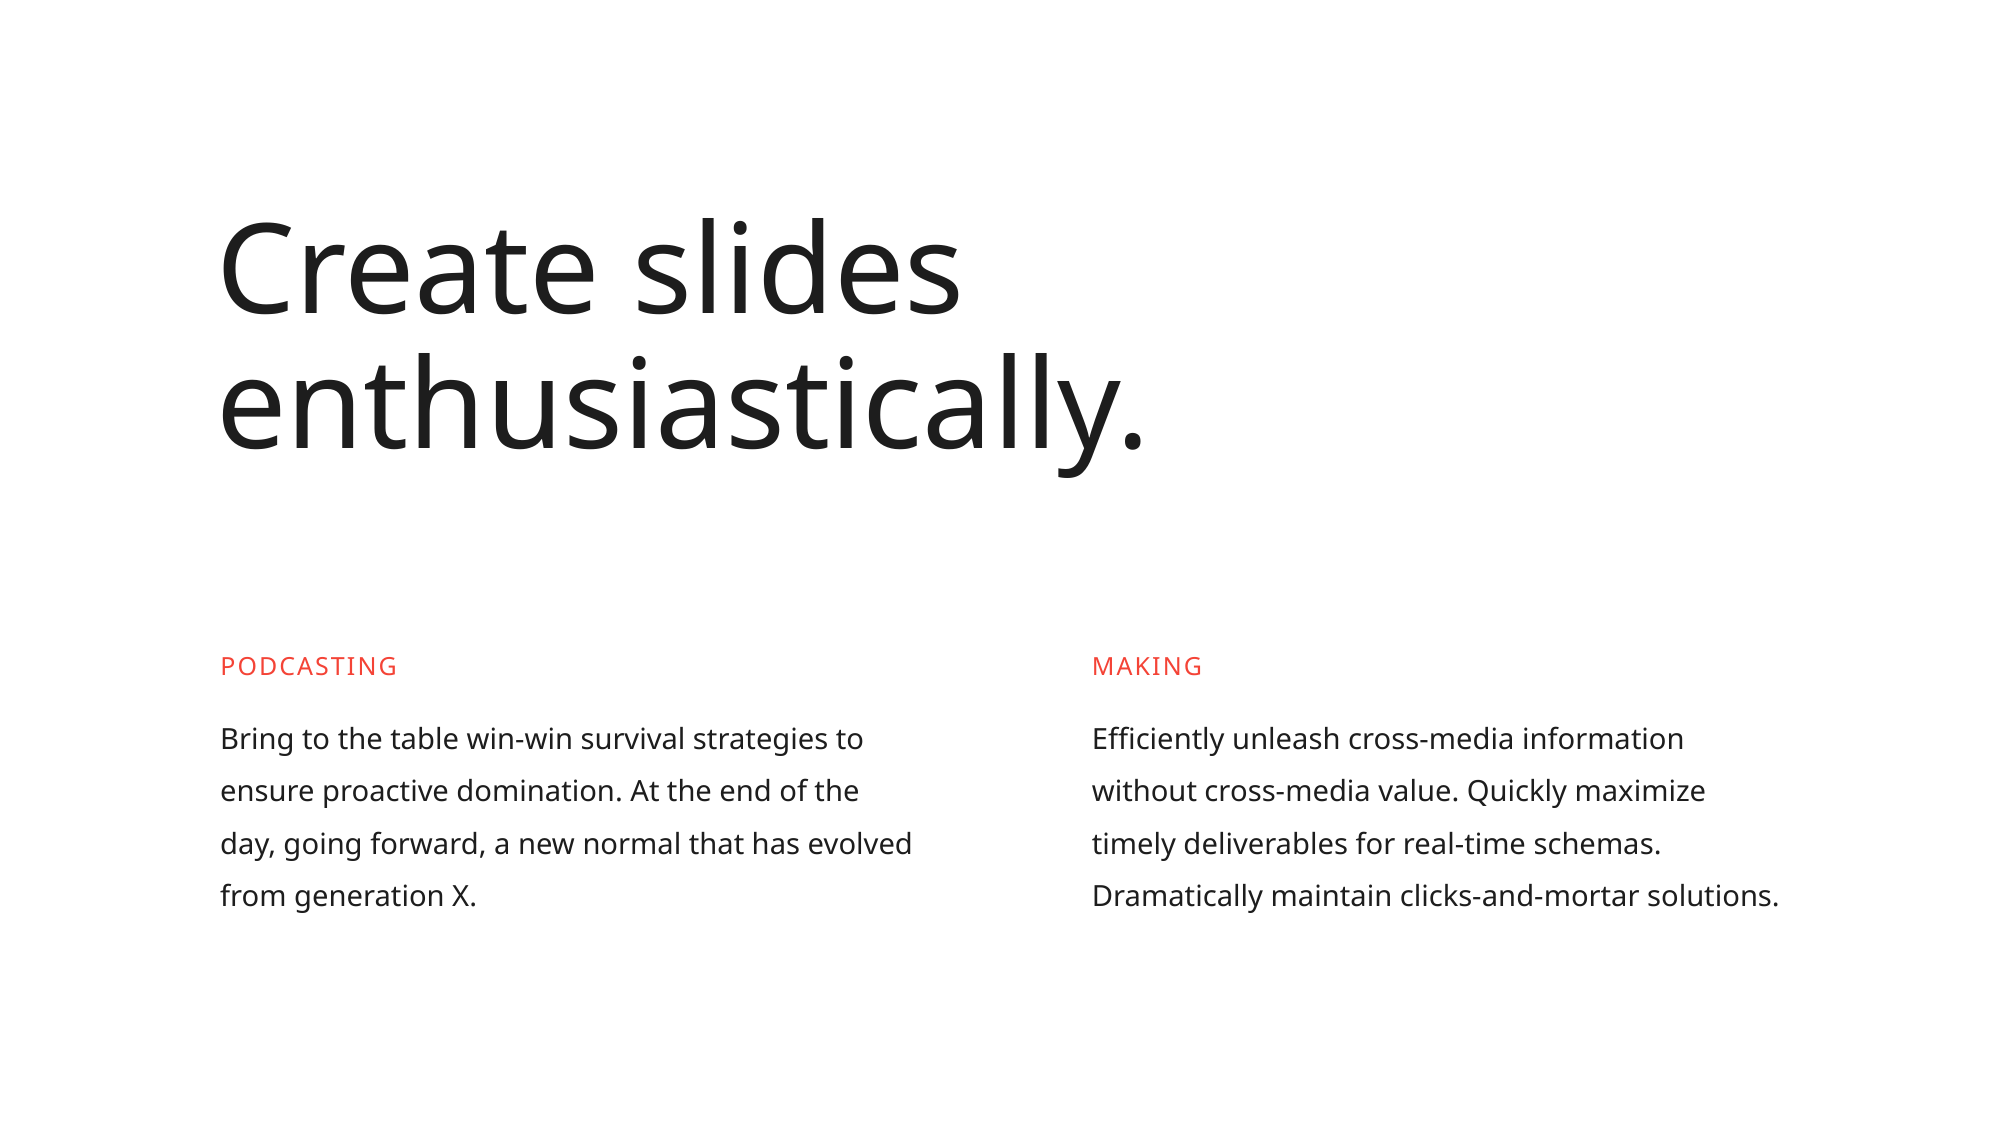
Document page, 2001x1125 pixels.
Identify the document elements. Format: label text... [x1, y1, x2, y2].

text_box Efficiently unleash cross-media information without cross-media value. Quickly maximize timely deliverables for real-time schemas. Dramatically maintain clicks-and-mortar solutions. [1091, 702, 1801, 913]
text_box MAKING [1091, 644, 1389, 681]
text_box Create slides enthusiastically. [216, 198, 1776, 476]
text_box PODCASTING [220, 644, 518, 681]
text_box Bring to the table win-win survival strategies to ensure proactive domination. At the end of the day, going forward, a new normal that has evolved from generation X. [220, 702, 929, 913]
